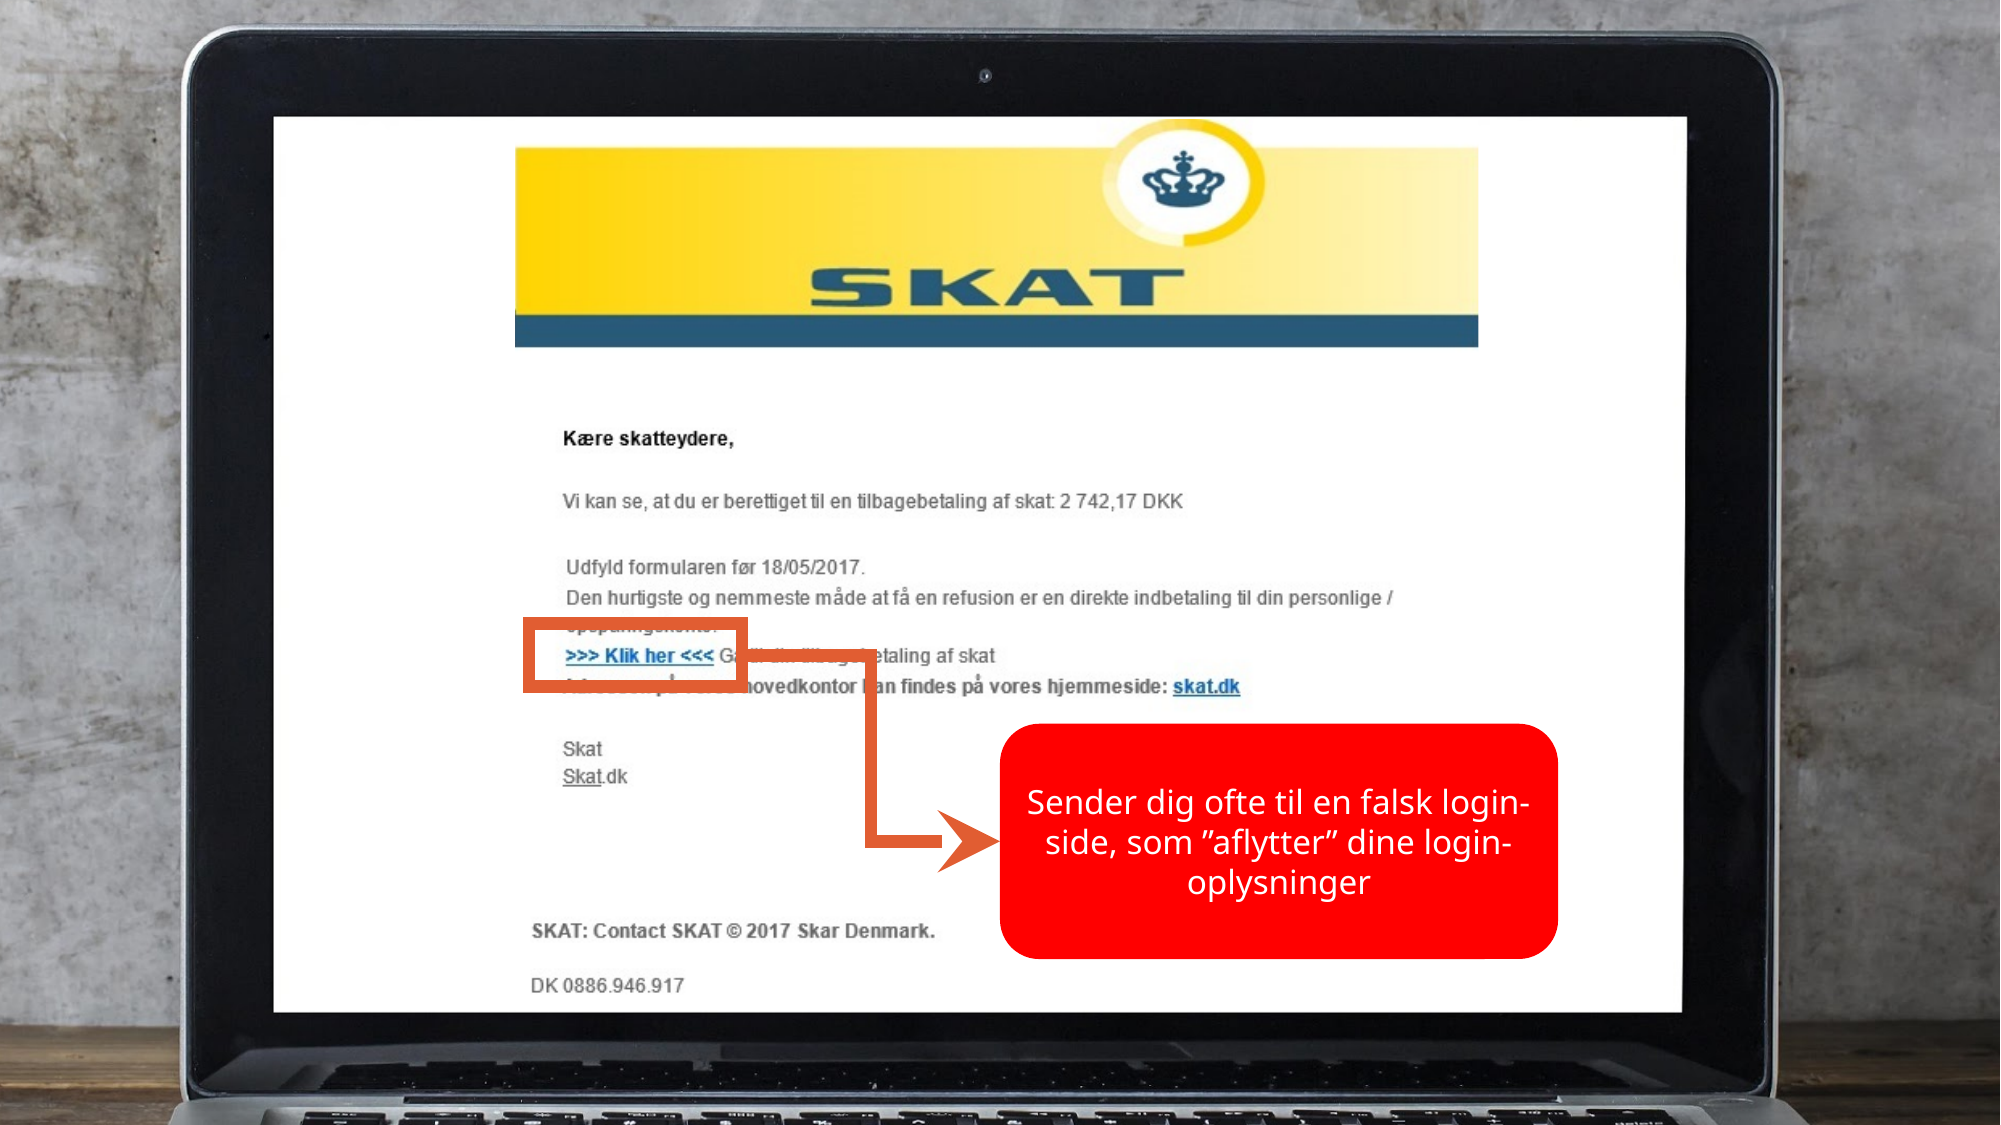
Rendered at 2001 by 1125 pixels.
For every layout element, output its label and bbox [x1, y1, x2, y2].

text_box [741, 654, 1001, 842]
list [514, 119, 1479, 1001]
picture [0, 0, 2000, 1125]
